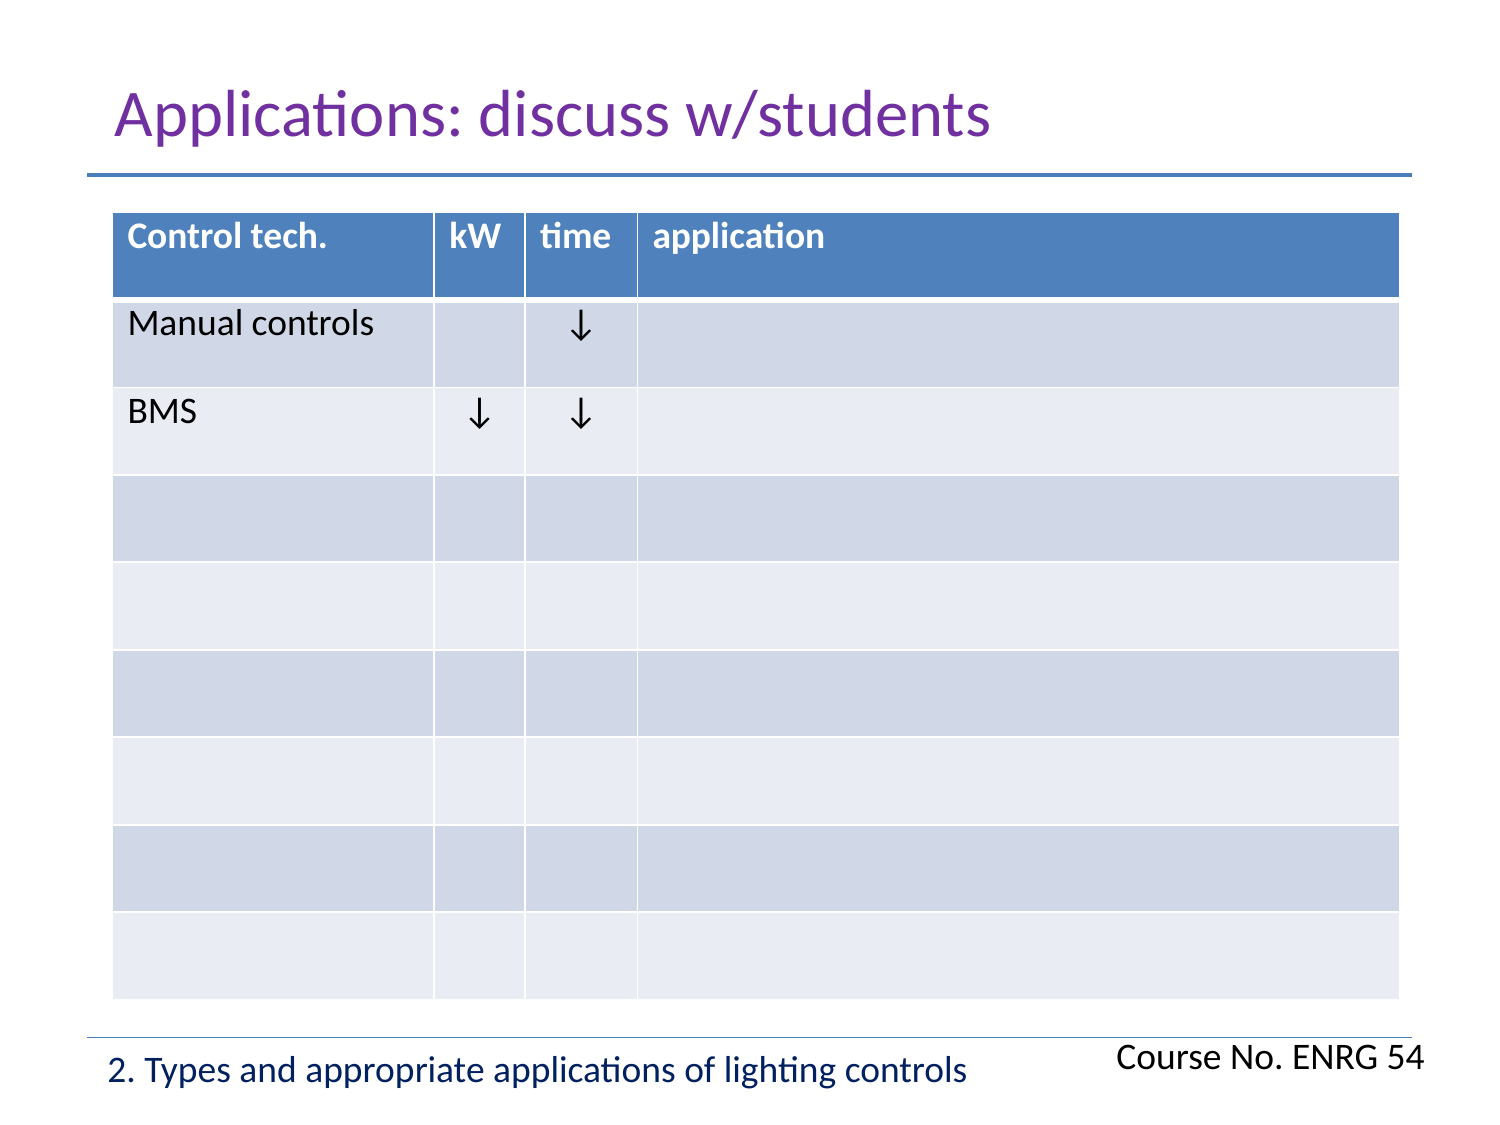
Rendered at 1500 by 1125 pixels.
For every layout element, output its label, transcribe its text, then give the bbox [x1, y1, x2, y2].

table_header application [638, 213, 1399, 297]
table_cell [638, 388, 1399, 474]
table_cell [435, 303, 524, 387]
table_cell [113, 476, 433, 561]
table_cell [638, 826, 1399, 911]
table_cell [526, 913, 637, 999]
table_cell [638, 303, 1399, 387]
table_cell [435, 651, 524, 736]
table_cell [435, 826, 524, 911]
table_cell [638, 563, 1399, 649]
text_box 2. Types and appropriate applications of lighting controls [92, 1046, 984, 1098]
table_cell ↓ [526, 303, 637, 387]
table_cell [638, 651, 1399, 736]
table_header time [526, 213, 637, 297]
table_cell [638, 476, 1399, 561]
table_cell ↓ [435, 388, 524, 474]
table_cell [435, 476, 524, 561]
table_cell [435, 738, 524, 824]
table_cell [435, 563, 524, 649]
table_cell [113, 826, 433, 911]
table_cell [638, 913, 1399, 999]
table_cell [113, 738, 433, 824]
table_cell [435, 913, 524, 999]
table_cell [638, 738, 1399, 824]
table_cell ↓ [526, 388, 637, 474]
table_cell [526, 476, 637, 561]
table_header kW [435, 213, 524, 297]
text_box Applications: discuss w/students [99, 62, 1400, 158]
table_cell [526, 826, 637, 911]
table_header Control tech. [113, 213, 433, 297]
table_cell [113, 563, 433, 649]
table_cell BMS [113, 388, 433, 474]
table_cell Manual controls [113, 303, 433, 387]
table_cell [526, 563, 637, 649]
table_cell [113, 651, 433, 736]
table_cell [113, 913, 433, 999]
text_box Course No. ENRG 54 [1101, 1024, 1441, 1085]
table_cell [526, 738, 637, 824]
table_cell [526, 651, 637, 736]
